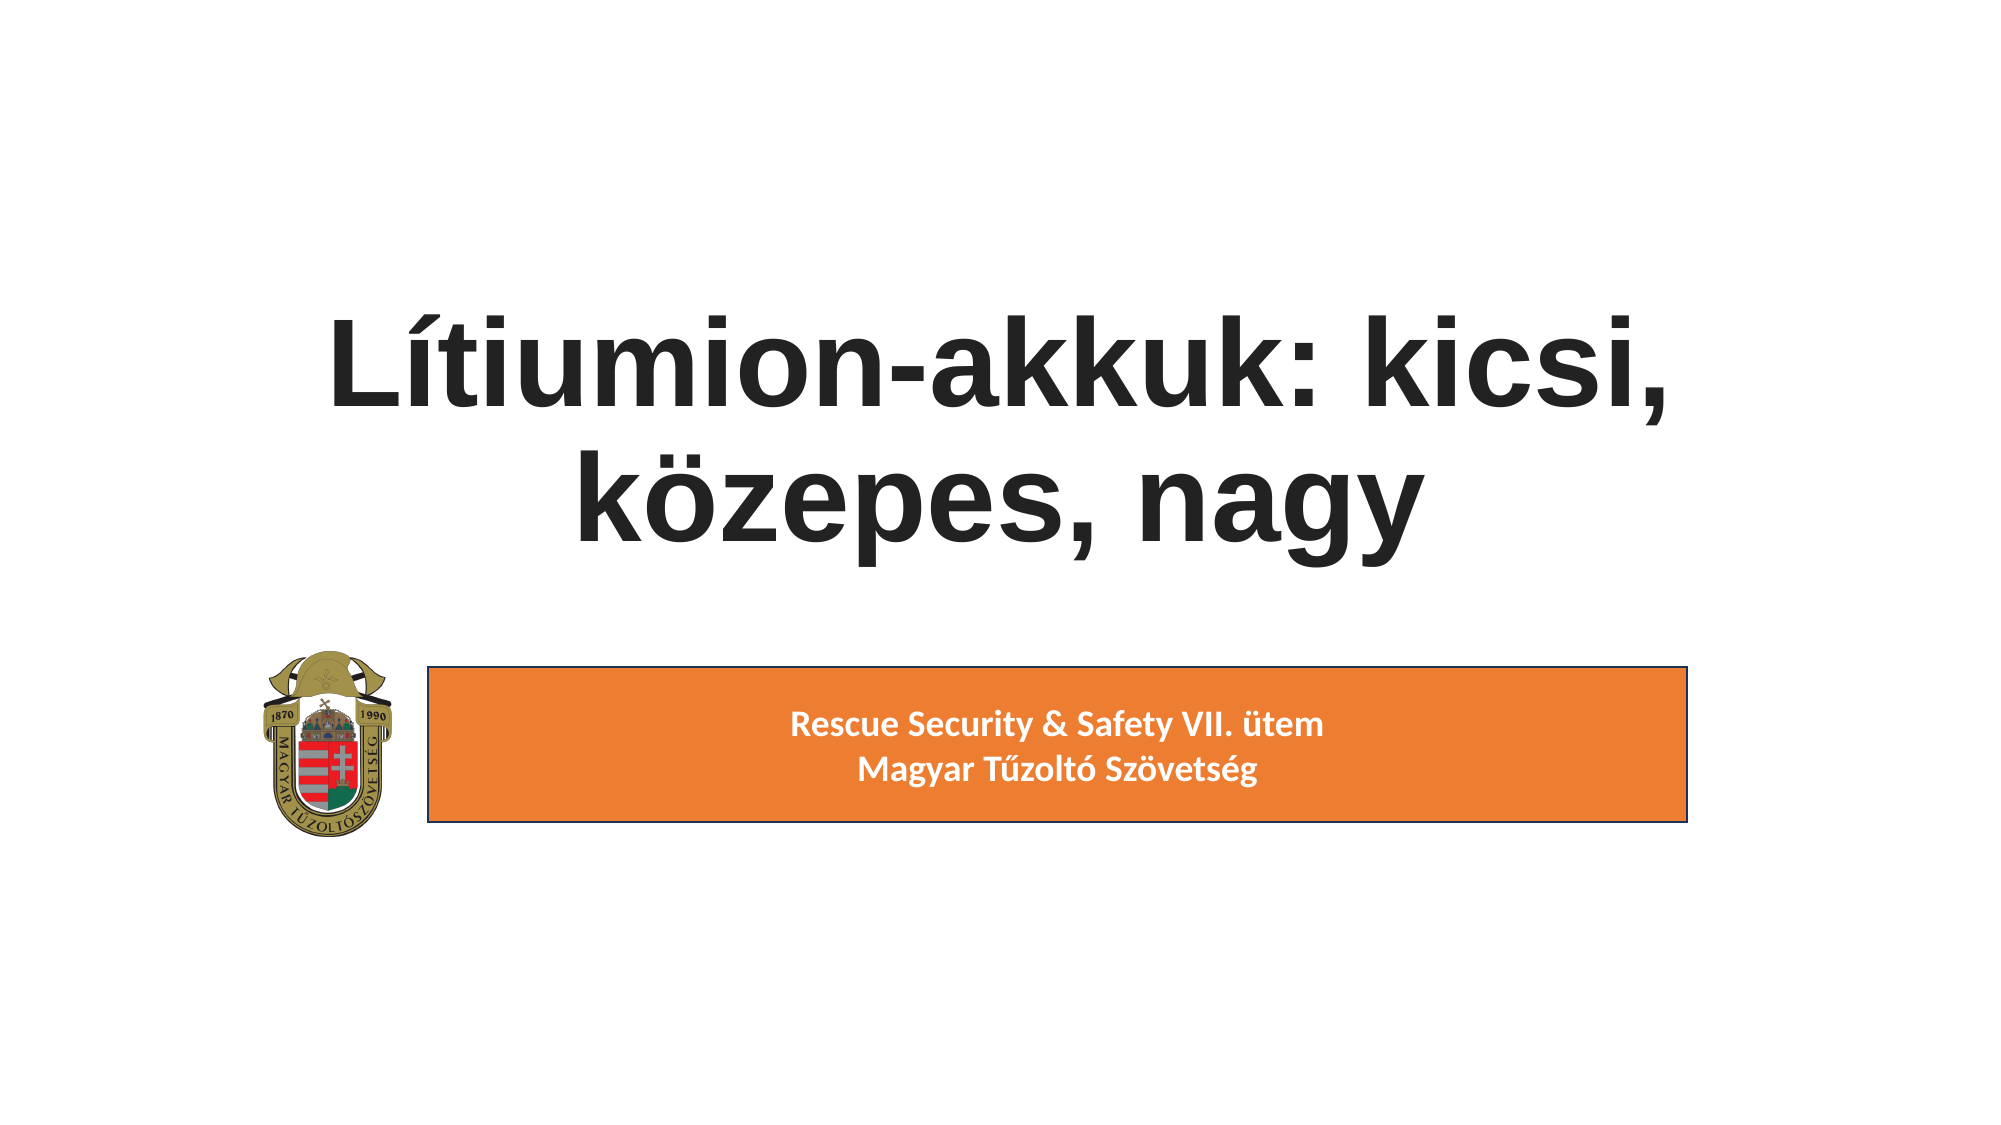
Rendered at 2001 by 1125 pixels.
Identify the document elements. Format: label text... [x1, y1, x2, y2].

picture [234, 651, 421, 837]
title Lítiumion-akkuk: kicsi, közepes, nagy [249, 184, 1750, 576]
